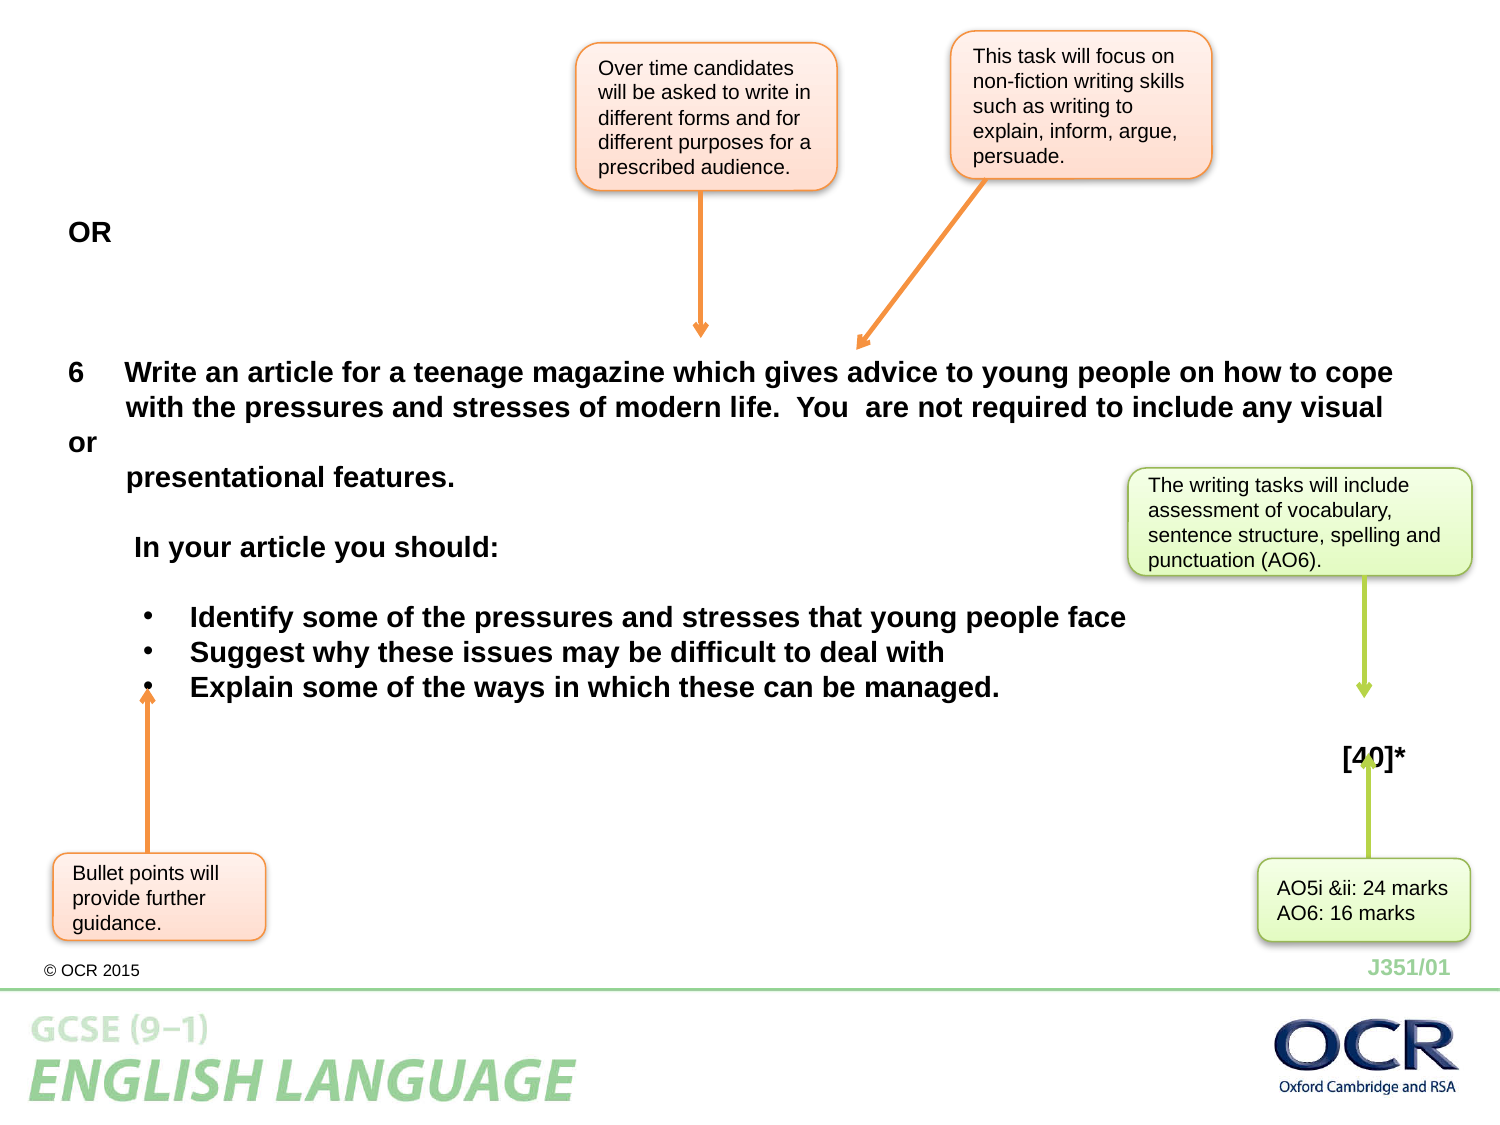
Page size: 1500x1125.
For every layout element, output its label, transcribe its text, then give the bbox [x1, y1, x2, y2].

text_box This task will focus on non-fiction writing skills such as writing to explain, inform, argue, persuade. [949, 30, 1213, 180]
text_box Over time candidates will be asked to write in different forms and for different purposes for a prescribed audience. [575, 41, 838, 192]
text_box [855, 178, 987, 351]
picture [0, 988, 1500, 1125]
text_box OR Write an article for a teenage magazine which gives advice to young people on how to cope with the pressures and stresses of modern life. You are not required to include any visual or presentational features. In your article you should: Identify some of the pressures and stresses that young people face Suggest why these issues may be difficult to deal with Explain some of the ways in which these can be managed. [40]* [53, 66, 1436, 781]
text_box AO5i &ii: 24 marks AO6: 16 marks [1257, 857, 1472, 943]
text_box The writing tasks will include assessment of vocabulary, sentence structure, spelling and punctuation (AO6). [1127, 467, 1473, 577]
text_box Bullet points will provide further guidance. [52, 852, 267, 942]
